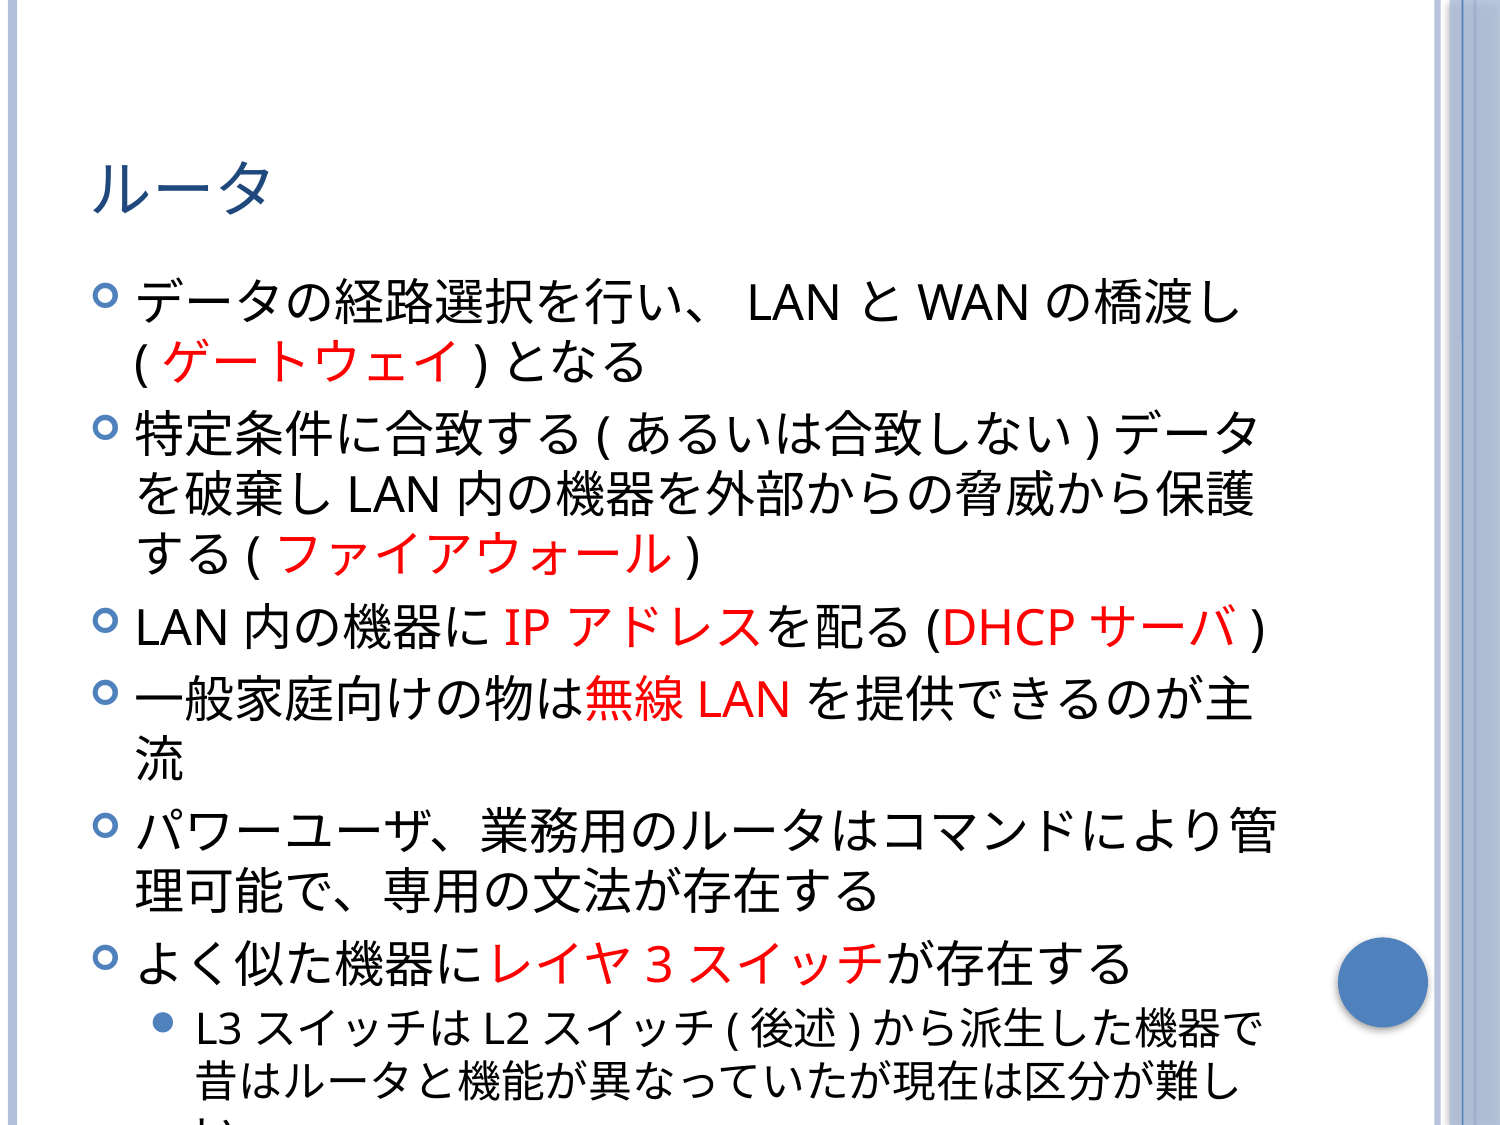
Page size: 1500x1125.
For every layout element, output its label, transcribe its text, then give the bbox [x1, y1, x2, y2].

title ルータ [75, 45, 1300, 233]
list データの経路選択を行い、LANとWANの橋渡し(ゲートウェイ)となる 特定条件に合致する(あるいは合致しない)データを破棄しLAN内の機器を外部からの脅威から保護する(ファイアウォール) LAN内の機器にIPアドレスを配る(DHCPサーバ) 一般家庭向けの物は無線LANを提供できるのが主流 パワーユーザ、業務用のルータはコマンドにより管理可能で、専用の文法が存在する よく似た機器にレイヤ3スイッチが存在する L3スイッチはL2スイッチ(後述)から派生した機器で昔はルータと機能が異なっていたが現在は区分が難しい [75, 262, 1300, 1062]
